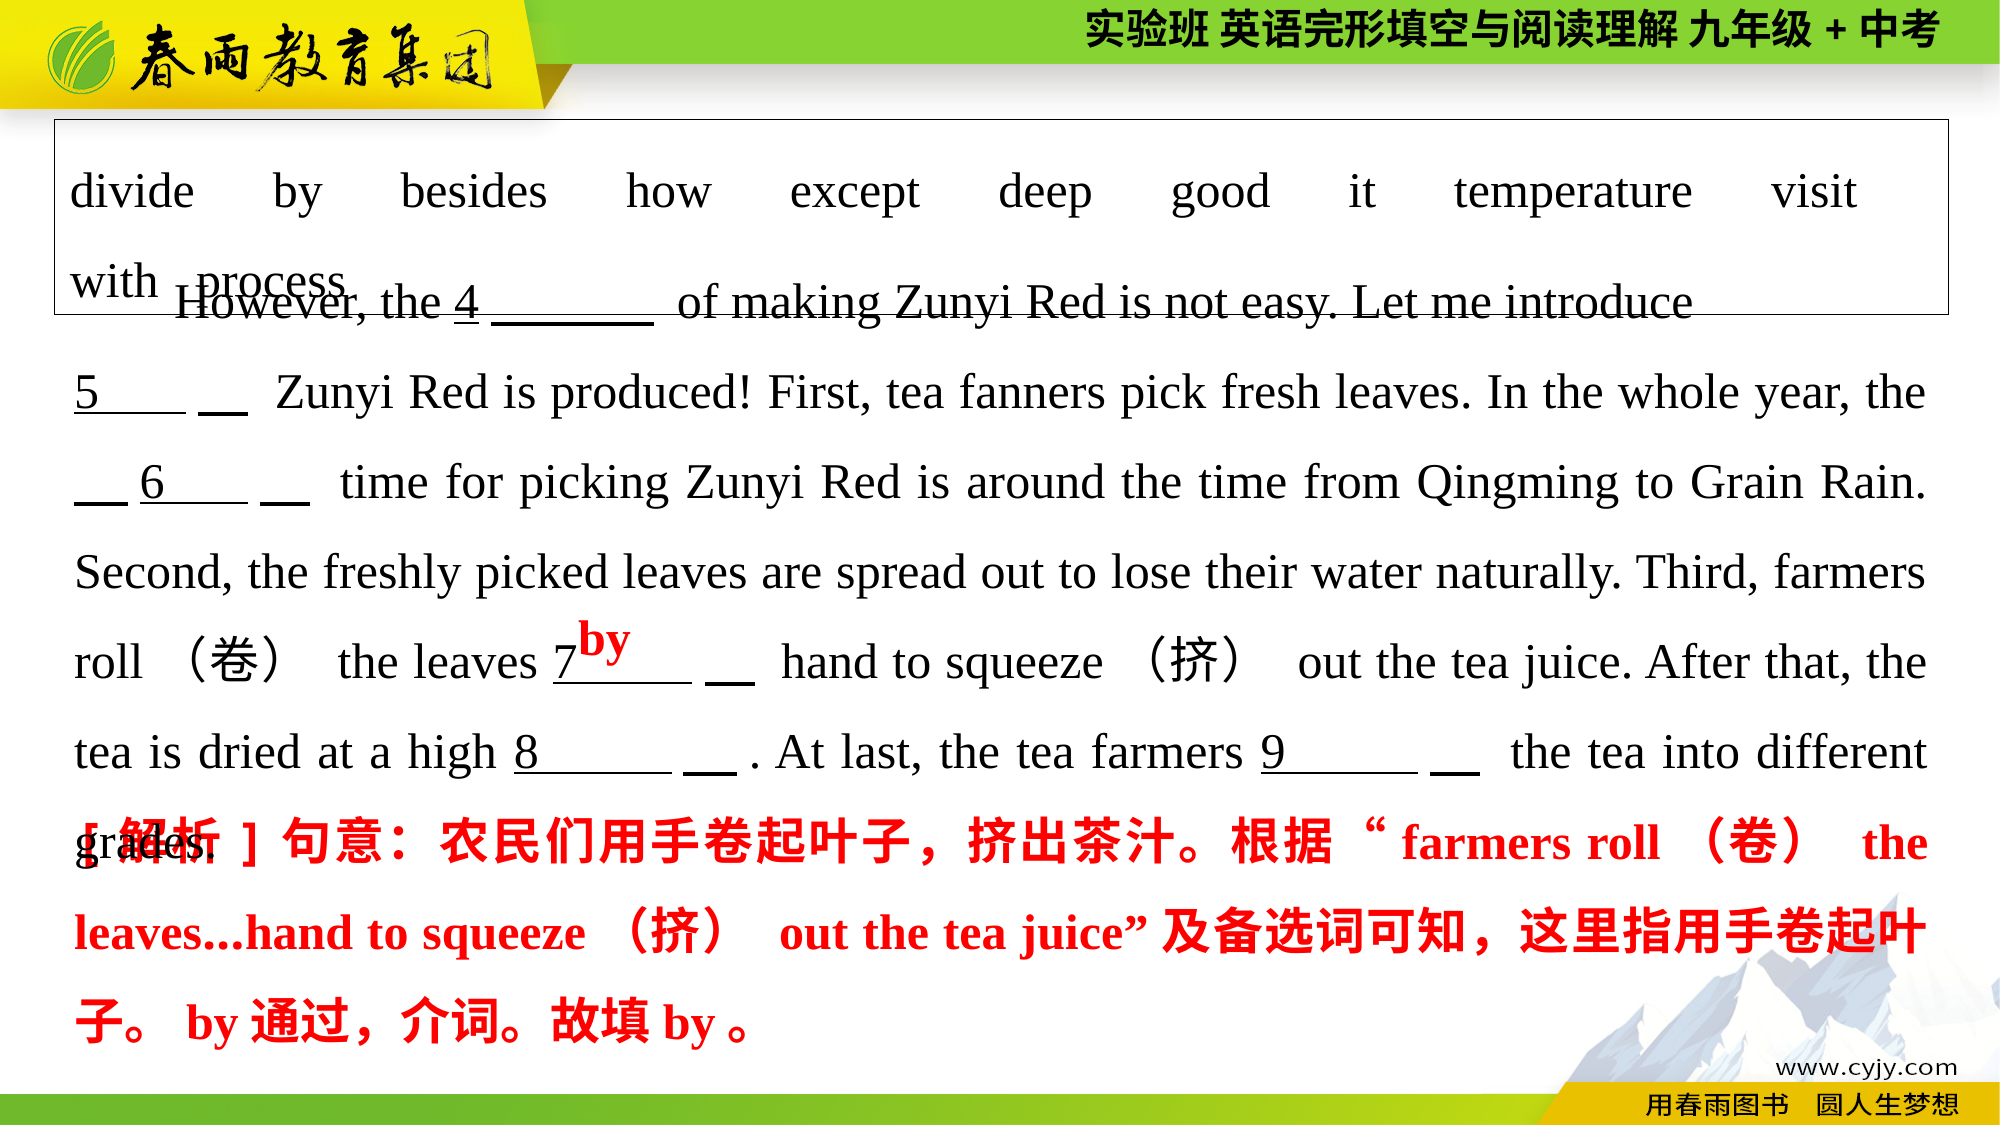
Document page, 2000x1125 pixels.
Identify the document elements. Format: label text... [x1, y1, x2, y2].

text_box by [563, 597, 646, 673]
list However, the 4 of making Zunyi Red is not easy. Let me introduce 5 Zunyi Red is produced! First, tea fanners pick fresh leaves. In the whole year, the 6 time for picking Zunyi Red is around the time from Qingming to Grain Rain. Second, the freshly picked leaves are spread out to lose their water naturally. Third, farmers roll（卷） the leaves 7 hand to squeeze（挤） out the tea juice. After that, the tea is dried at a high 8 . At last, the tea farmers 9 the tea into different grades. [59, 315, 1944, 792]
picture [0, 0, 2000, 1125]
text_box divide by besides how except deep good it temperature visit with process [54, 119, 1949, 315]
text_box [解析]句意：农民们用手卷起叶子，挤出茶汁。根据“farmers roll（卷） the leaves...hand to squeeze（挤） out the tea juice”及备选词可知，这里指用手卷起叶子。by通过，介词。故填by。 [59, 792, 1944, 1057]
